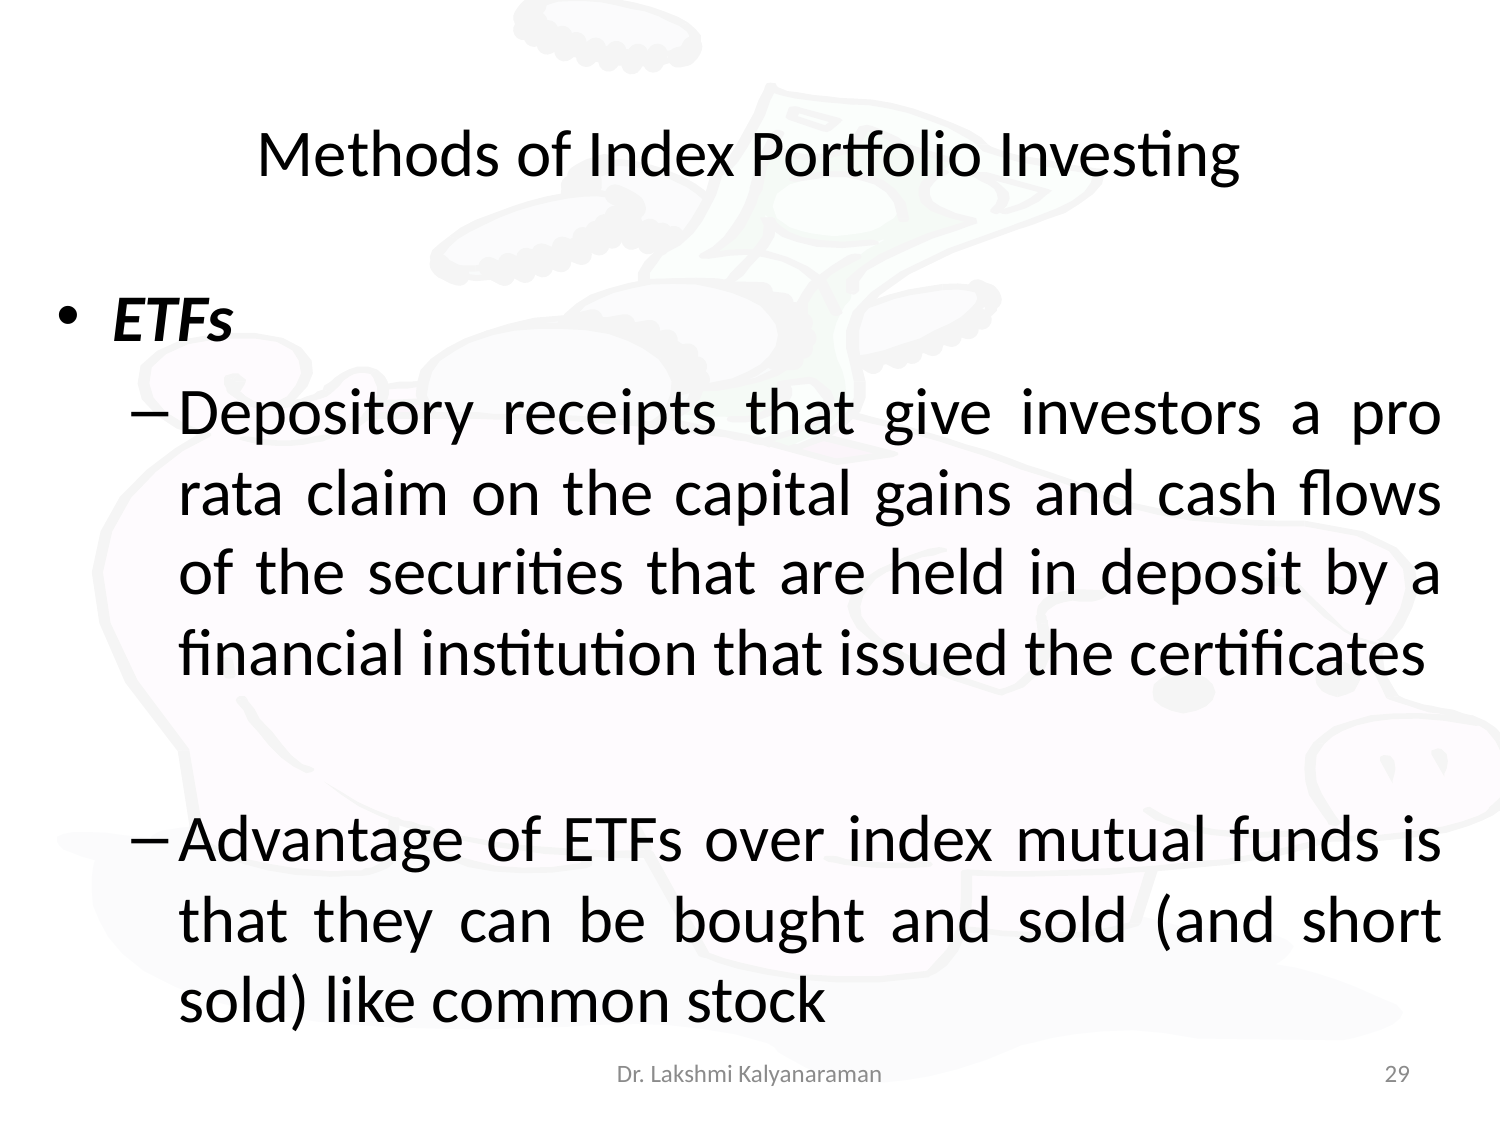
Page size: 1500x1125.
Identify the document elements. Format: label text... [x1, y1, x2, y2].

slide_number 29 [1074, 1042, 1425, 1103]
footer Dr. Lakshmi Kalyanaraman [512, 1042, 988, 1103]
title Methods of Index Portfolio Investing [0, 101, 1500, 279]
list ETFs Depository receipts that give investors a pro rata claim on the capital gains and cash flows of the securities that are held in deposit by a financial institution that issued the certificates Advantage of ETFs over index mutual funds is that they can be bought and sold (and short sold) like common stock [41, 267, 1459, 1063]
